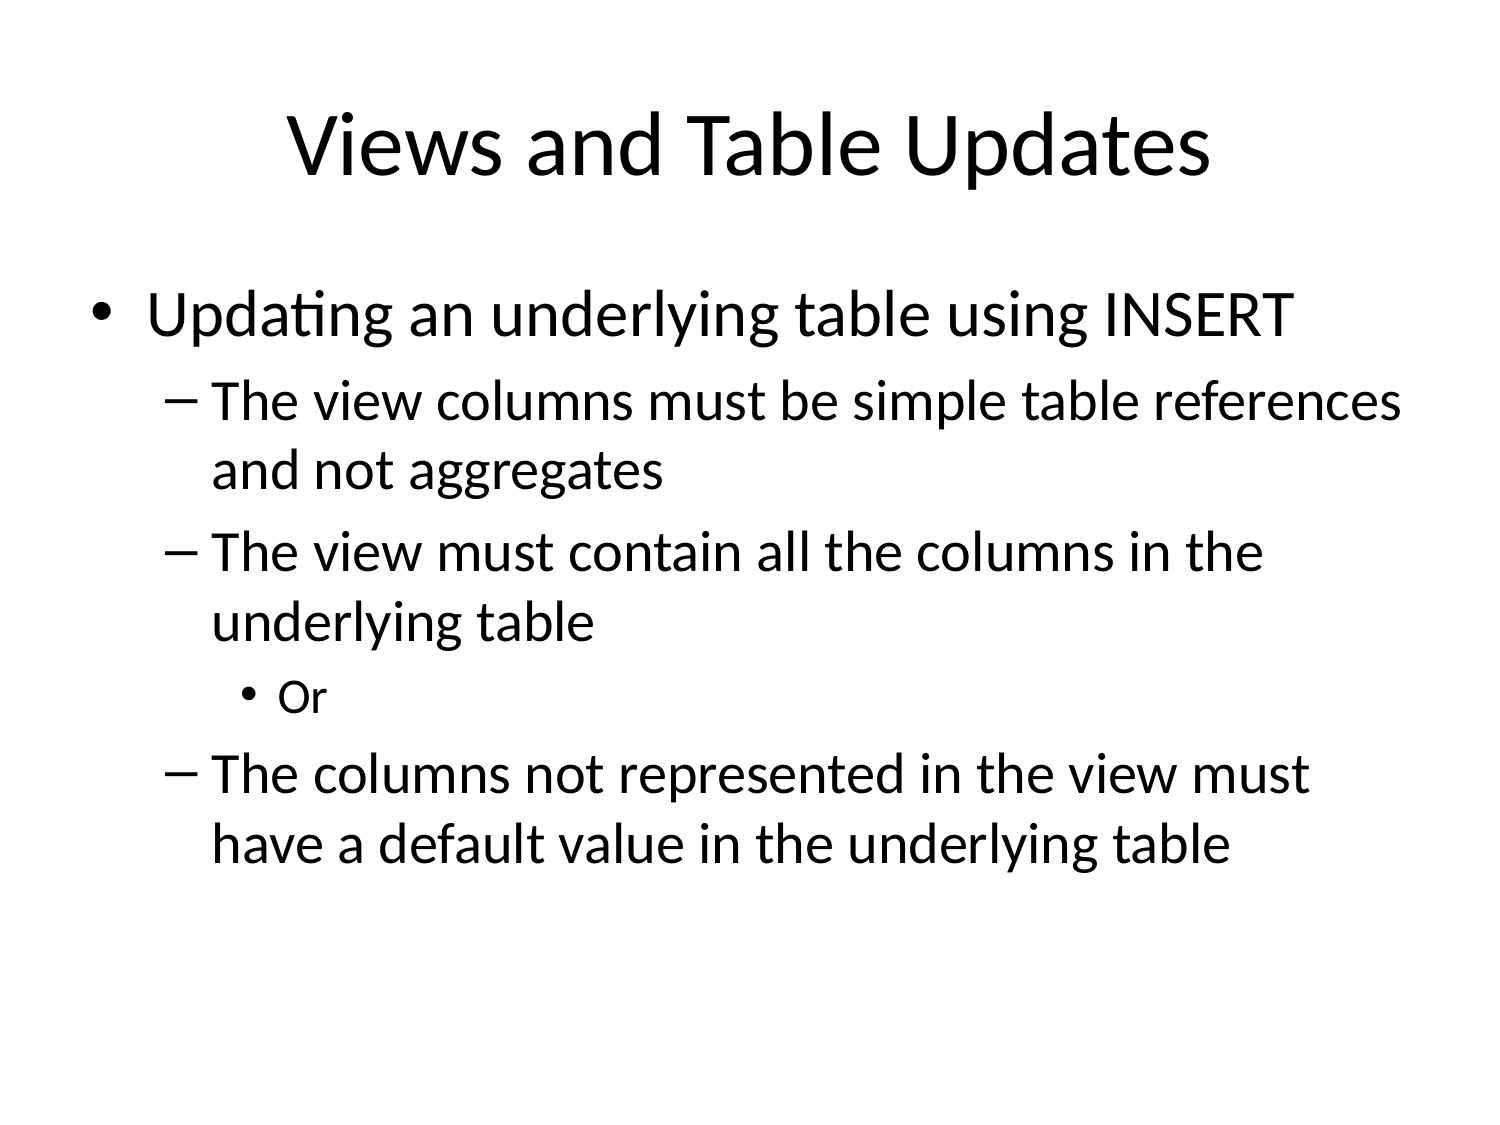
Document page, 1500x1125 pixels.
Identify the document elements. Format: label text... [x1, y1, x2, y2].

title Views and Table Updates [75, 45, 1425, 233]
list Updating an underlying table using INSERT The view columns must be simple table references and not aggregates The view must contain all the columns in the underlying table Or The columns not represented in the view must have a default value in the underlying table [75, 262, 1425, 1005]
